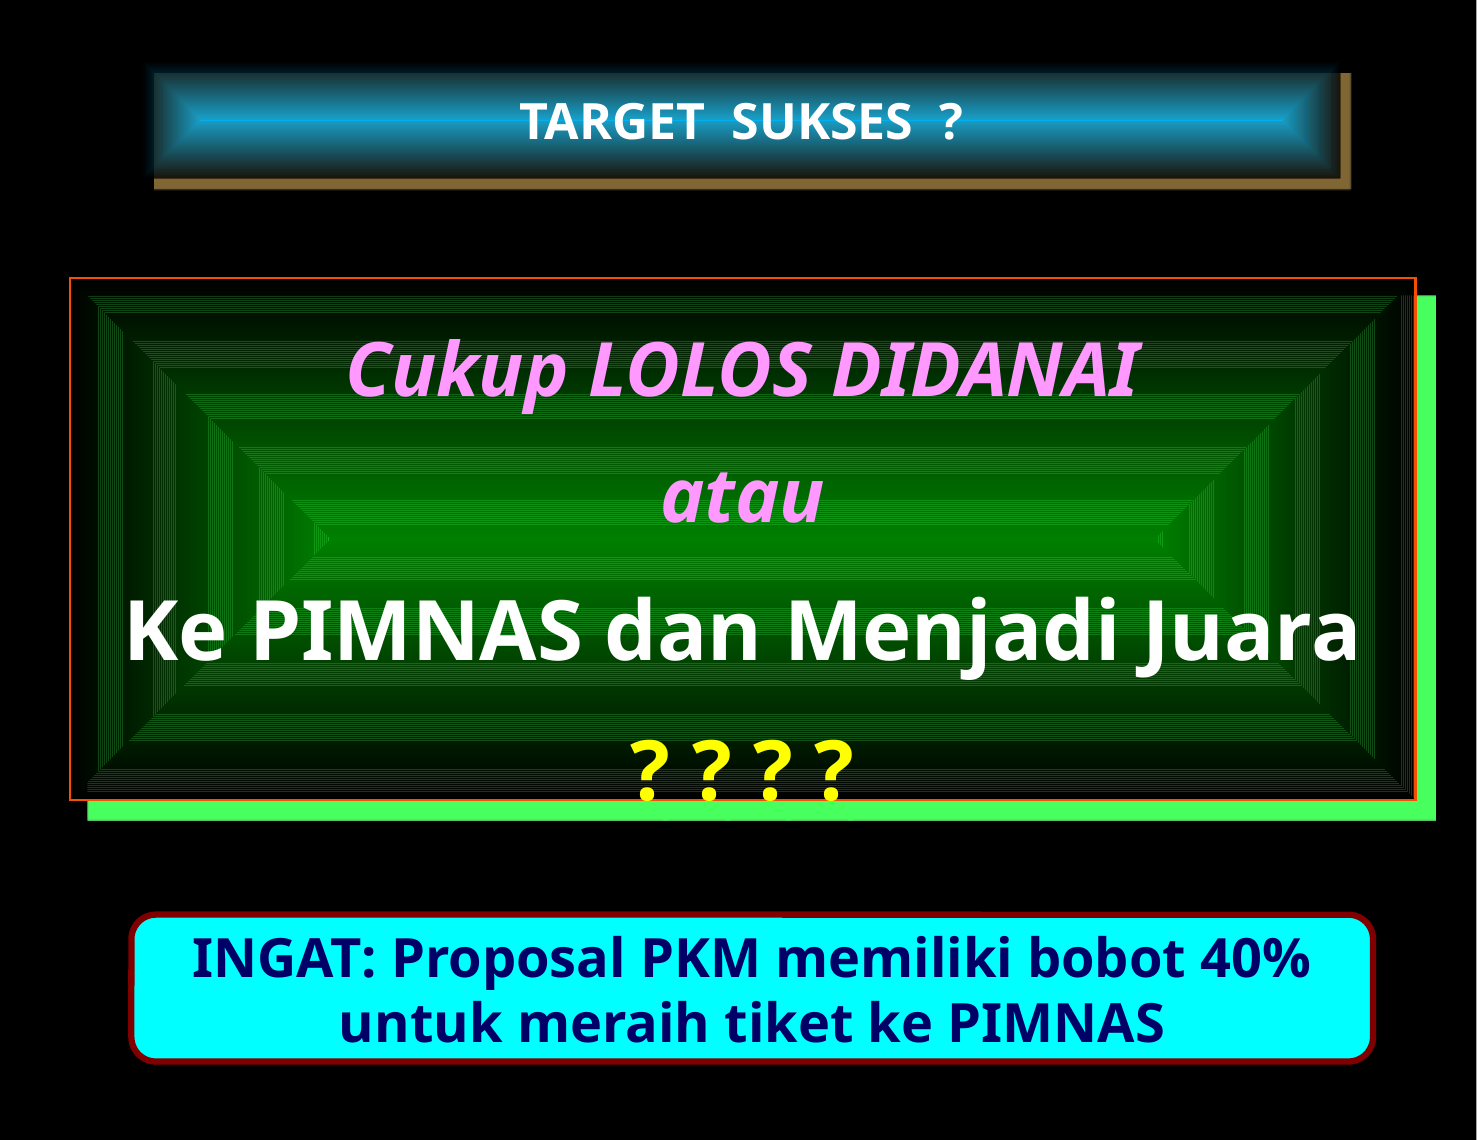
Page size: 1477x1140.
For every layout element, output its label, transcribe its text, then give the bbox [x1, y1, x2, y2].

text_box INGAT: Proposal PKM memiliki bobot 40% untuk meraih tiket ke PIMNAS [131, 914, 1374, 1062]
text_box [92, 821, 1393, 1076]
text_box TARGET SUKSES ? [142, 61, 1341, 179]
text_box [92, 274, 1393, 278]
text_box Cukup LOLOS DIDANAI atau Ke PIMNAS dan Menjadi Juara ? ? ? ? [69, 278, 1416, 800]
